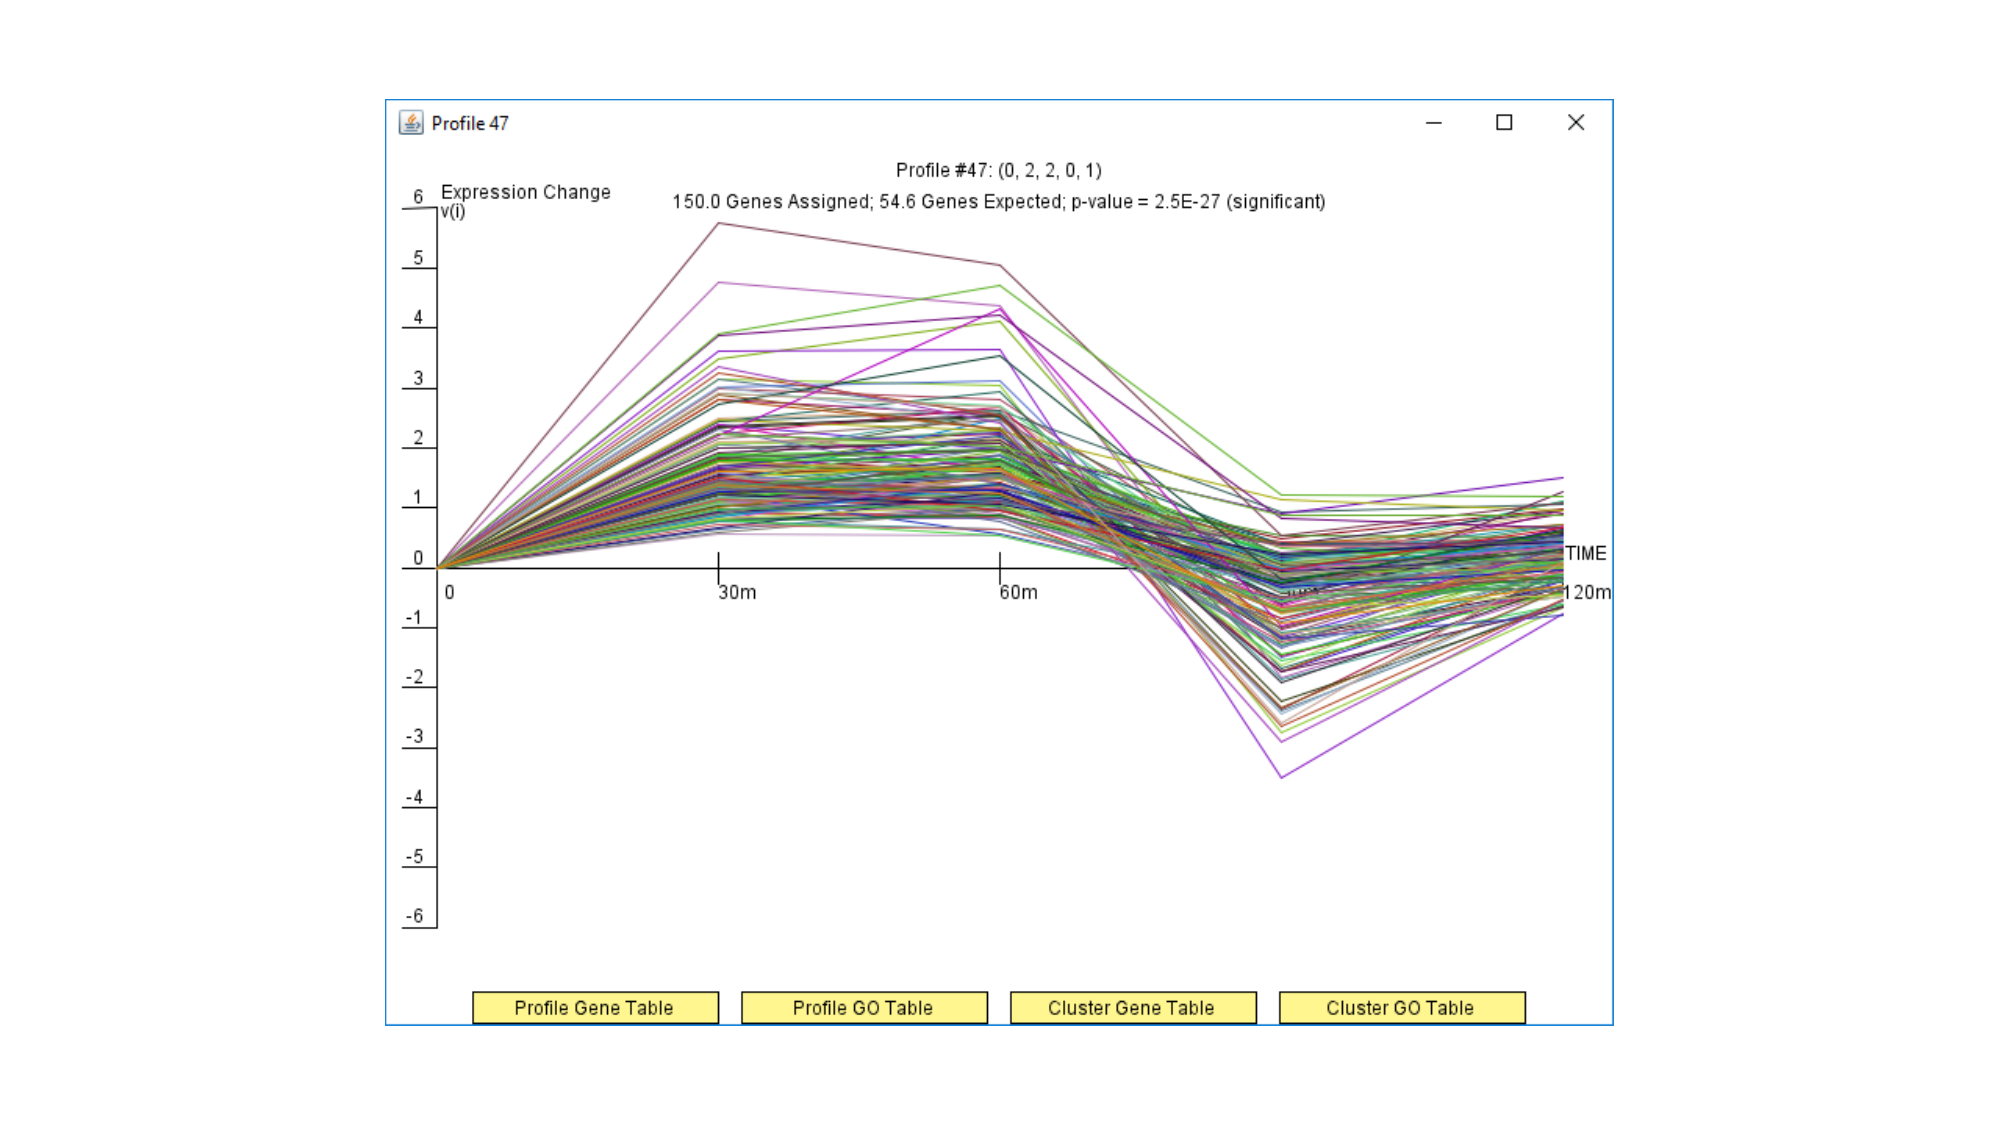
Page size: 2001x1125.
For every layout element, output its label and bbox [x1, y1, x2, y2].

picture [385, 99, 1614, 1026]
